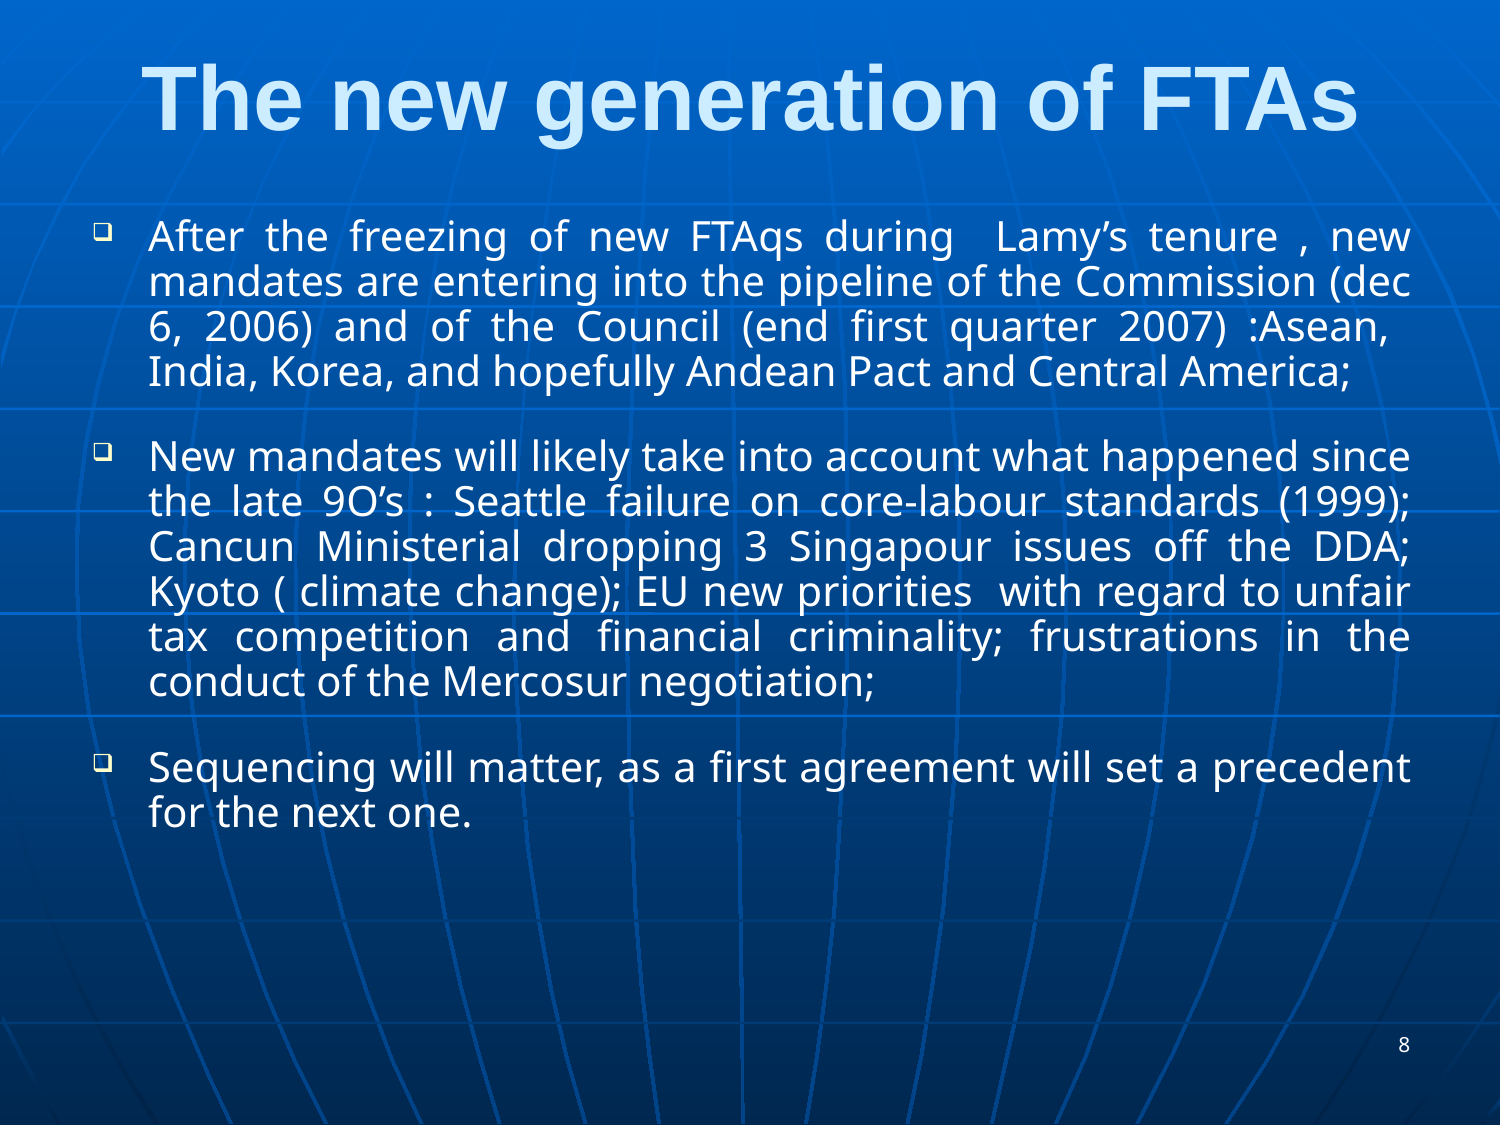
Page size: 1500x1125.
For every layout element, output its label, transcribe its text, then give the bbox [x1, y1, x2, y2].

list After the freezing of new FTAqs during Lamy’s tenure , new mandates are entering into the pipeline of the Commission (dec 6, 2006) and of the Council (end first quarter 2007) :Asean, India, Korea, and hopefully Andean Pact and Central America; New mandates will likely take into account what happened since the late 9O’s : Seattle failure on core-labour standards (1999); Cancun Ministerial dropping 3 Singapour issues off the DDA; Kyoto ( climate change); EU new priorities with regard to unfair tax competition and financial criminality; frustrations in the conduct of the Mercosur negotiation; Sequencing will matter, as a first agreement will set a precedent for the next one. [76, 207, 1428, 952]
title The new generation of FTAs [76, 0, 1428, 188]
slide_number 8 [1074, 1023, 1426, 1100]
